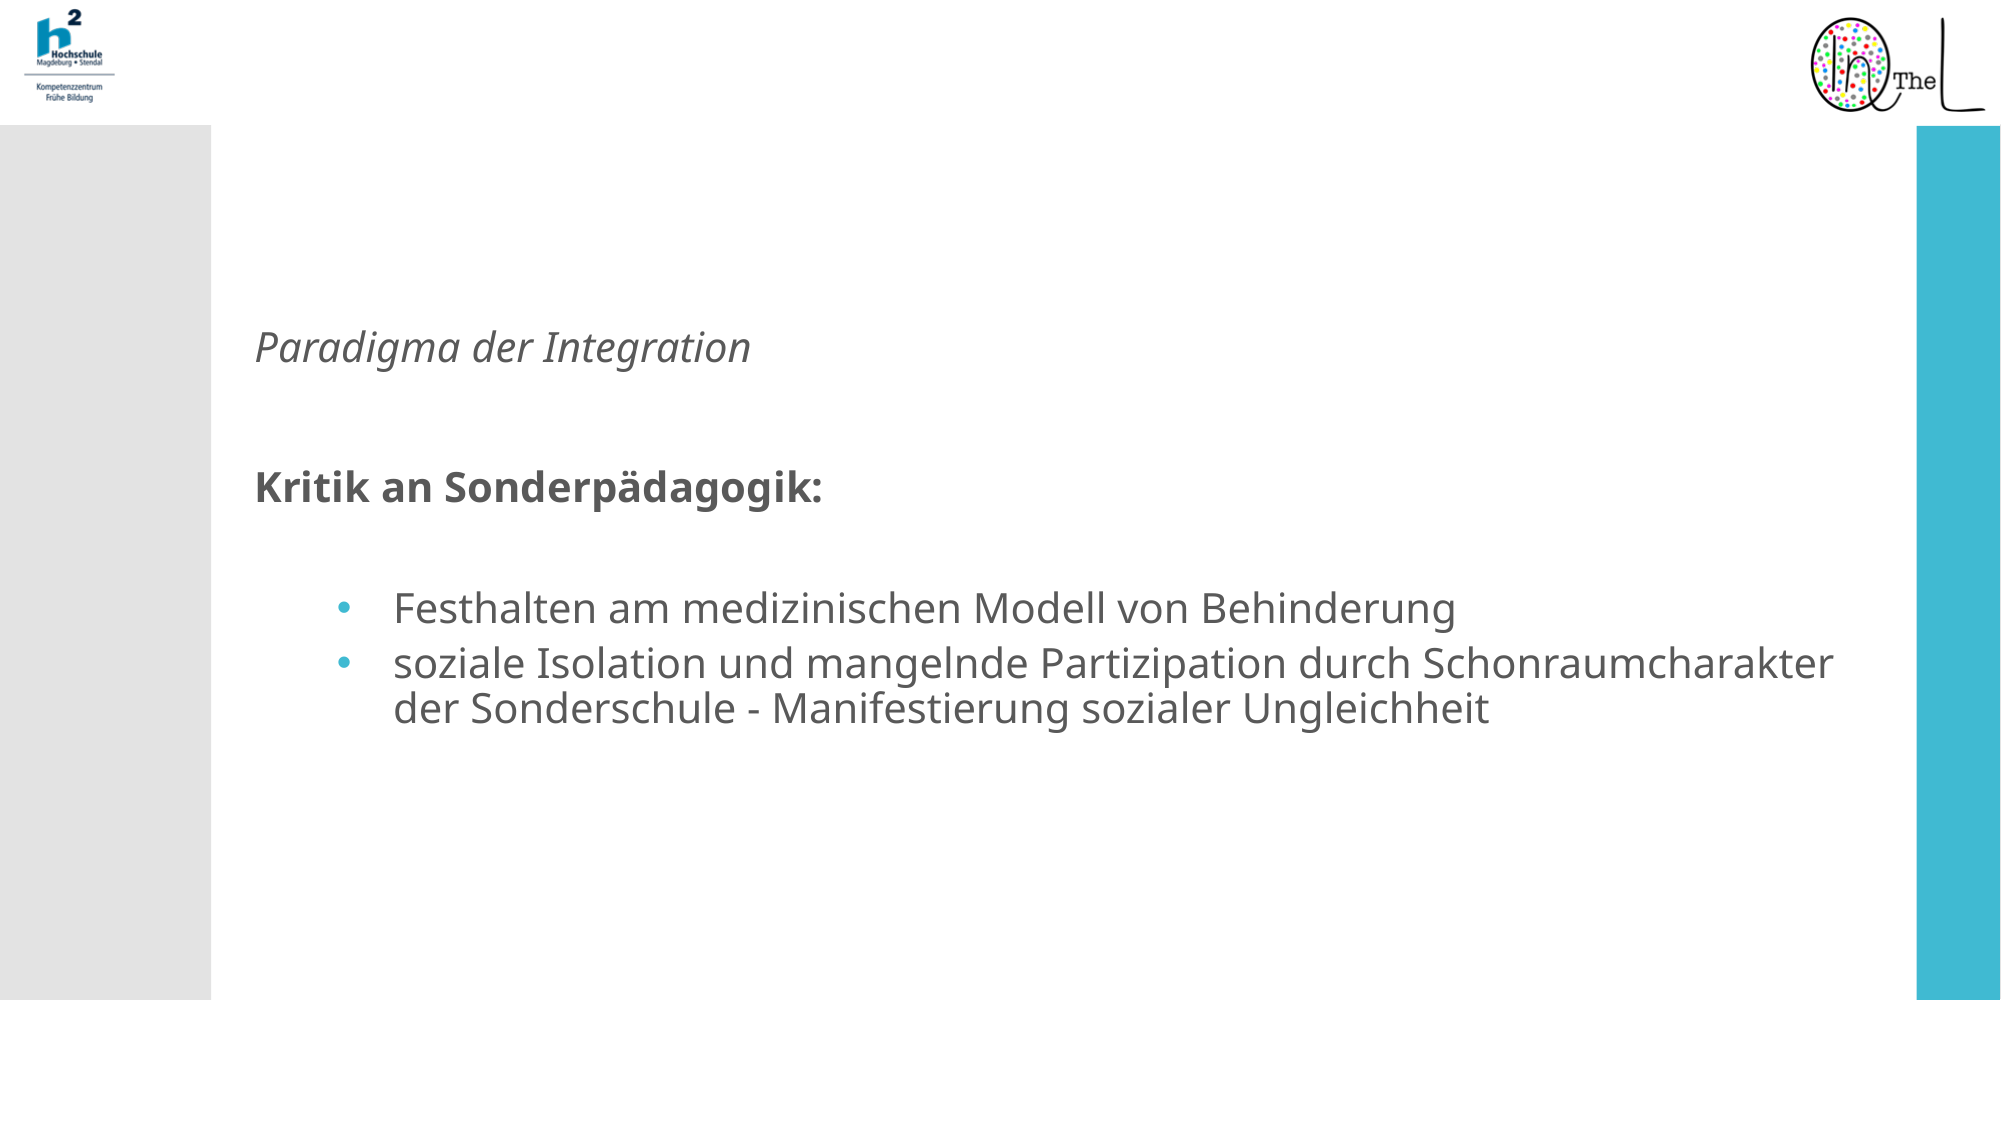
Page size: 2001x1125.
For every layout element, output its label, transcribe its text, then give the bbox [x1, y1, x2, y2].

text_box [0, 124, 212, 1001]
text_box [1916, 125, 2000, 1001]
list Paradigma der Integration Kritik an Sonderpädagogik: Festhalten am medizinischen Modell von Behinderung soziale Isolation und mangelnde Partizipation durch Schonraumcharakter der Sonderschule - Manifestierung sozialer Ungleichheit [239, 319, 1889, 806]
picture [1809, 17, 1987, 113]
picture [13, 0, 127, 113]
text_box [0, 0, 2000, 1125]
